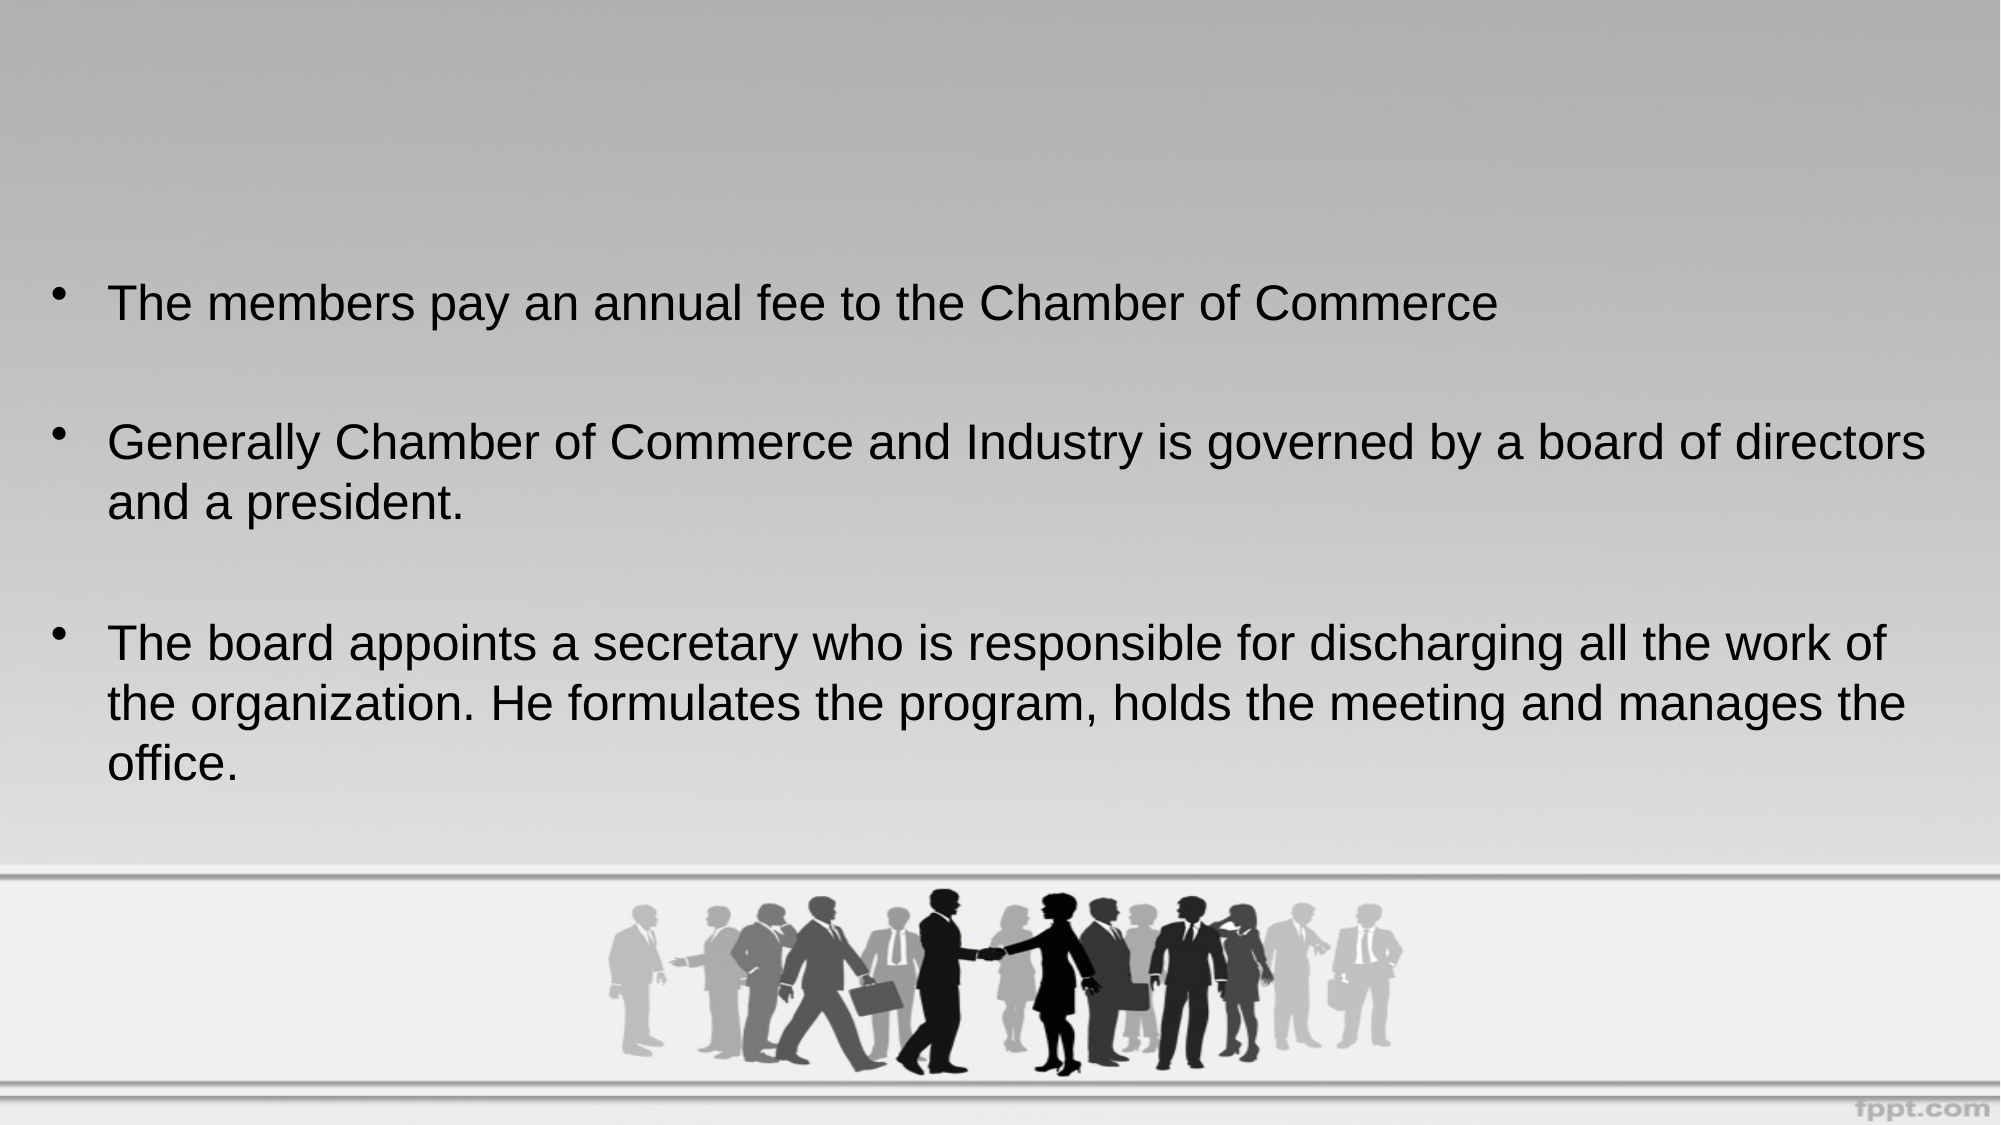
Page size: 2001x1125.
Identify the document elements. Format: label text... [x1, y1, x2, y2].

list The members pay an annual fee to the Chamber of Commerce Generally Chamber of Commerce and Industry is governed by a board of directors and a president. The board appoints a secretary who is responsible for discharging all the work of the organization. He formulates the program, holds the meeting and manages the office. [35, 262, 1967, 1005]
picture [0, 0, 2001, 1125]
